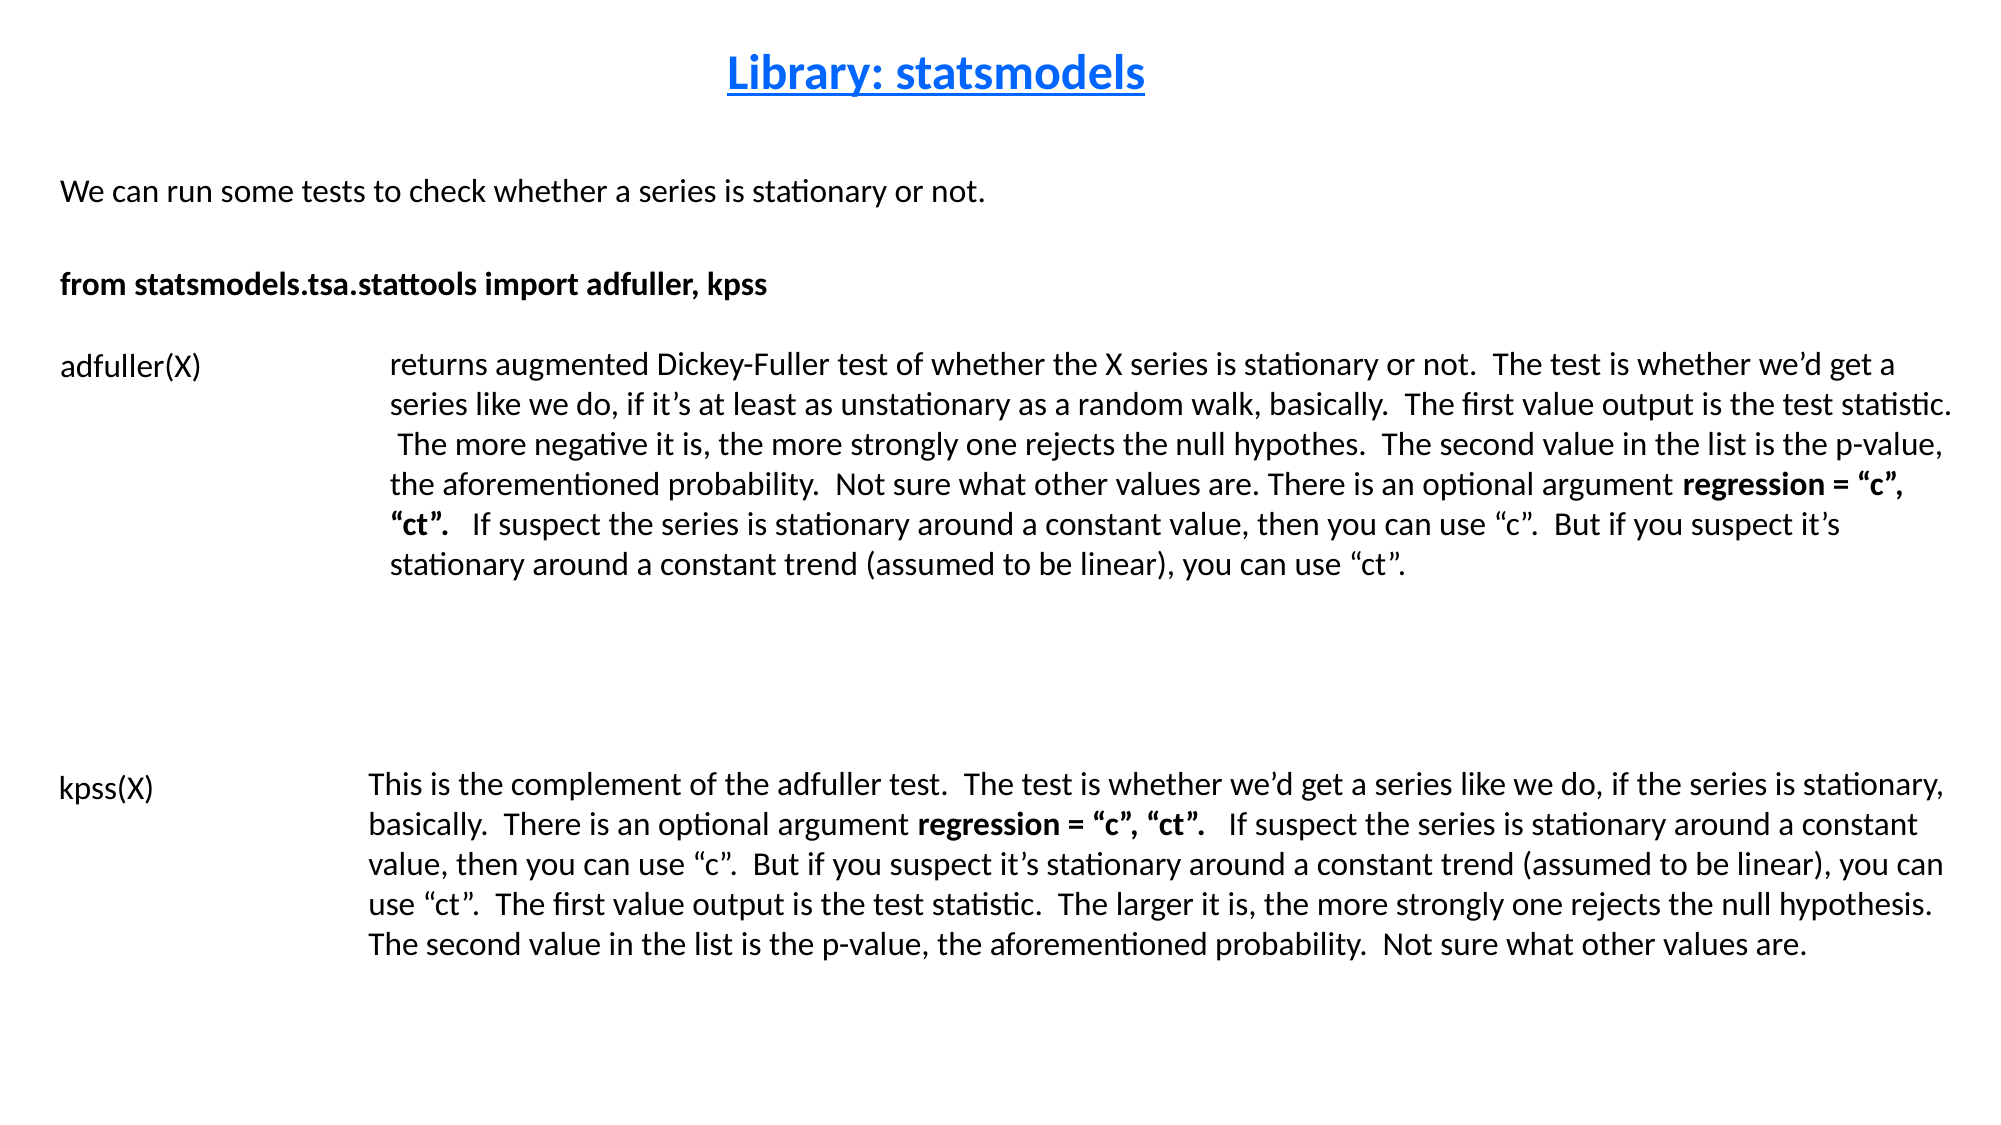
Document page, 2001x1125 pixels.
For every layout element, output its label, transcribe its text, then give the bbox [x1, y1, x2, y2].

text_box from statsmodels.tsa.stattools import adfuller, kpss [45, 255, 881, 310]
text_box returns augmented Dickey-Fuller test of whether the X series is stationary or not. The test is whether we’d get a series like we do, if it’s at least as unstationary as a random walk, basically. The first value output is the test statistic. The more negative it is, the more strongly one rejects the null hypothes. The second value in the list is the p-value, the aforementioned probability. Not sure what other values are. There is an optional argument regression = “c”, “ct”. If suspect the series is stationary around a constant value, then you can use “c”. But if you suspect it’s stationary around a constant trend (assumed to be linear), you can use “ct”. [375, 334, 1975, 590]
text_box adfuller(X) [45, 336, 283, 392]
text_box Library: statsmodels [712, 32, 1161, 108]
text_box This is the complement of the adfuller test. The test is whether we’d get a series like we do, if the series is stationary, basically. There is an optional argument regression = “c”, “ct”. If suspect the series is stationary around a constant value, then you can use “c”. But if you suspect it’s stationary around a constant trend (assumed to be linear), you can use “ct”. The first value output is the test statistic. The larger it is, the more strongly one rejects the null hypothesis. The second value in the list is the p-value, the aforementioned probability. Not sure what other values are. [353, 754, 1973, 970]
text_box kpss(X) [44, 759, 282, 814]
text_box We can run some tests to check whether a series is stationary or not. [45, 161, 1406, 217]
